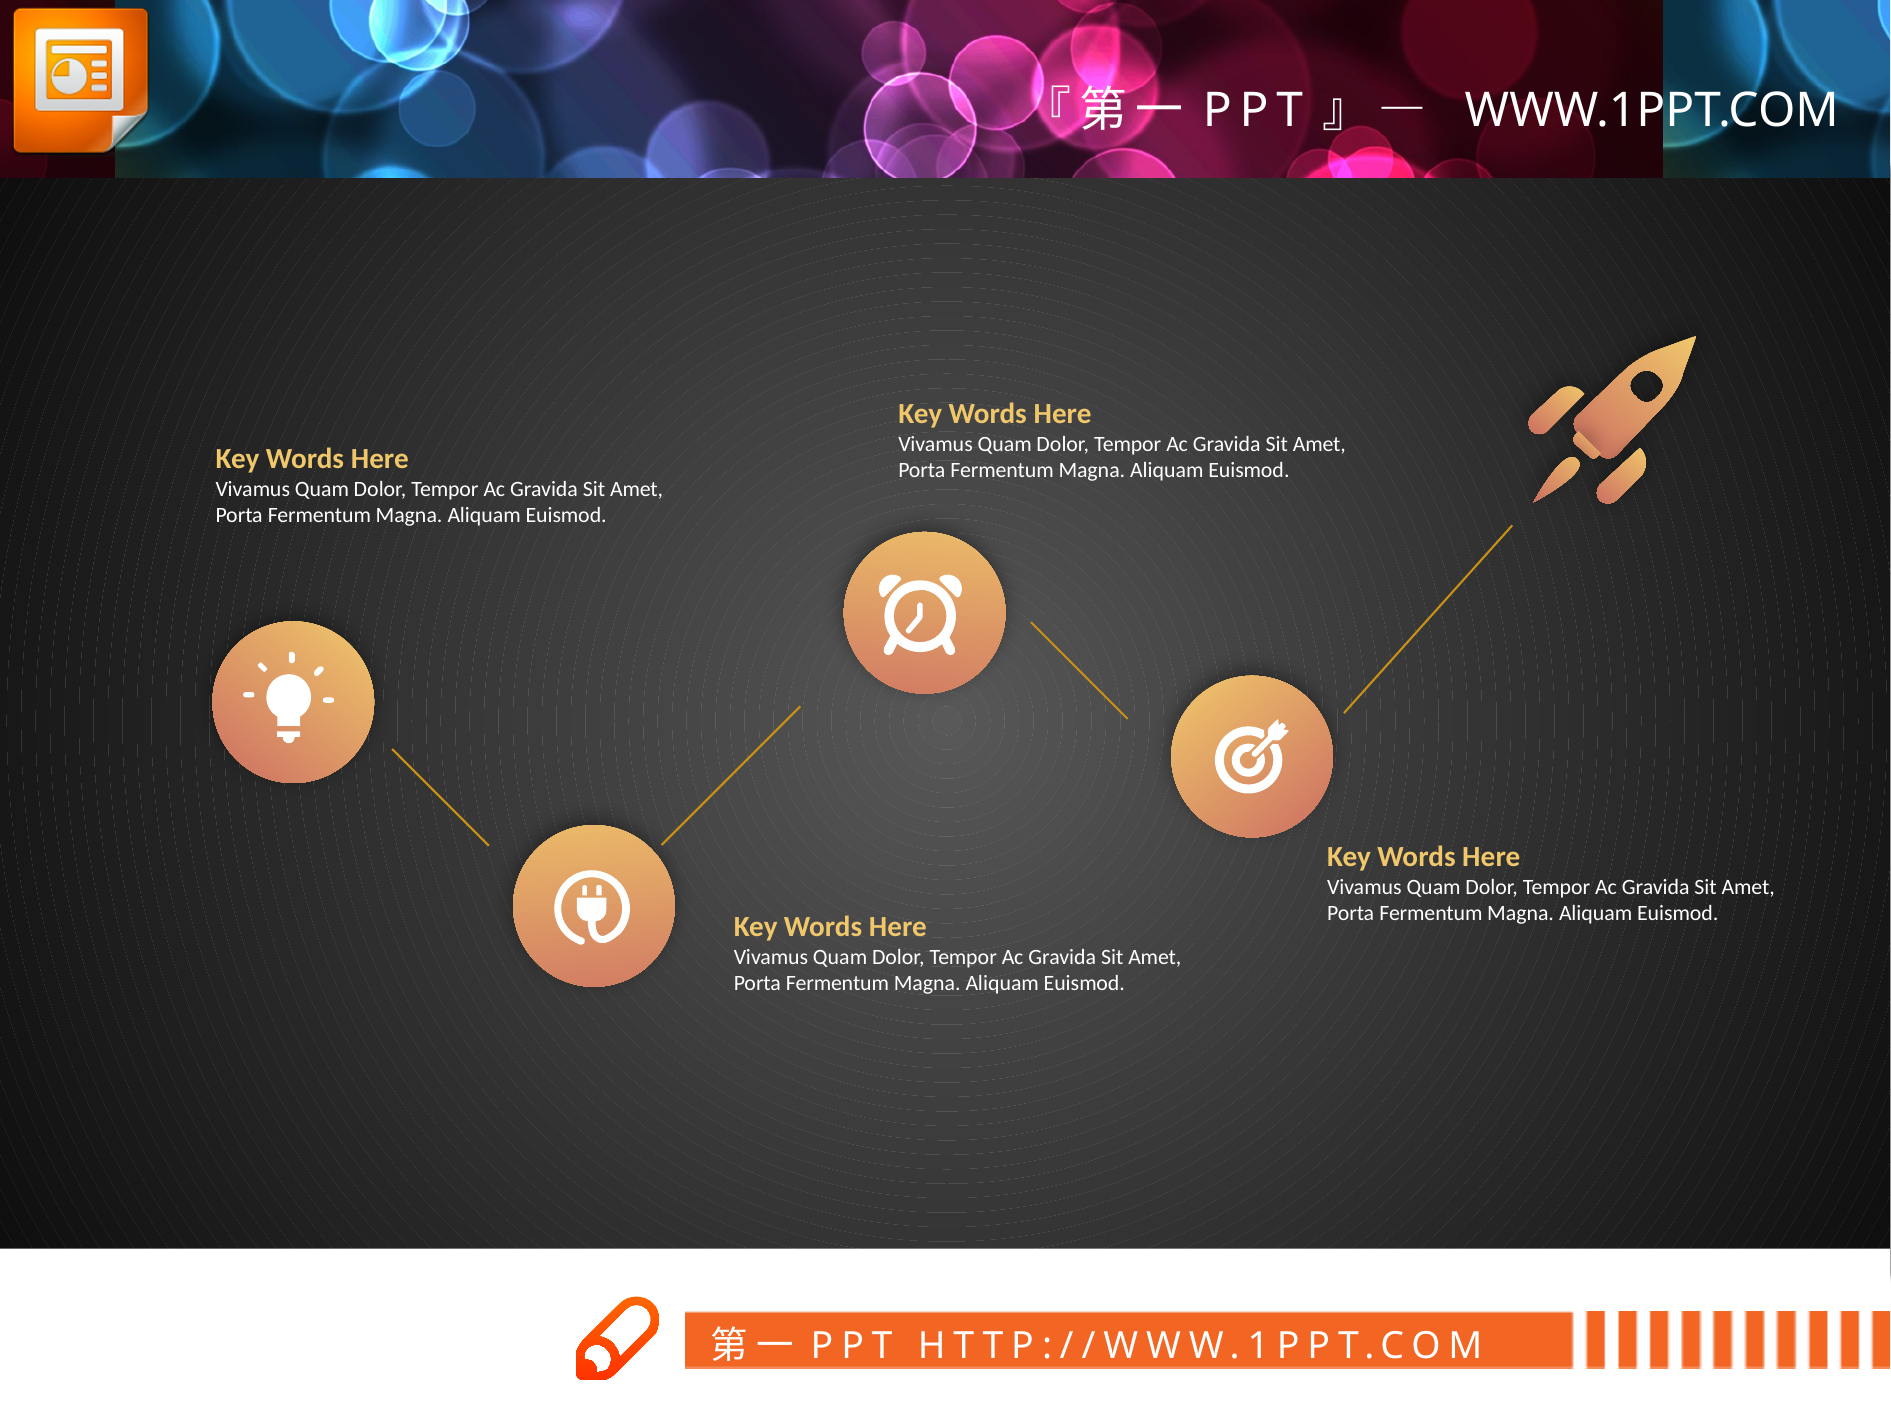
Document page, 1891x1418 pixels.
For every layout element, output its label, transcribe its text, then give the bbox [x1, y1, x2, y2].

picture [685, 1311, 1891, 1369]
text_box Key Words Here Vivamus Quam Dolor, Tempor Ac Gravida Sit Amet, Porta Fermentum Magna. Aliquam Euismod. [883, 352, 1382, 490]
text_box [843, 531, 1006, 694]
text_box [1171, 675, 1334, 838]
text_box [512, 824, 676, 987]
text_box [1527, 335, 1697, 505]
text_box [212, 621, 375, 784]
text_box Key Words Here Vivamus Quam Dolor, Tempor Ac Gravida Sit Amet, Porta Fermentum Magna. Aliquam Euismod. [1312, 795, 1811, 933]
picture [0, 0, 1891, 178]
text_box Key Words Here Vivamus Quam Dolor, Tempor Ac Gravida Sit Amet, Porta Fermentum Magna. Aliquam Euismod. [718, 865, 1217, 1003]
text_box Key Words Here Vivamus Quam Dolor, Tempor Ac Gravida Sit Amet, Porta Fermentum Magna. Aliquam Euismod. [200, 397, 699, 535]
